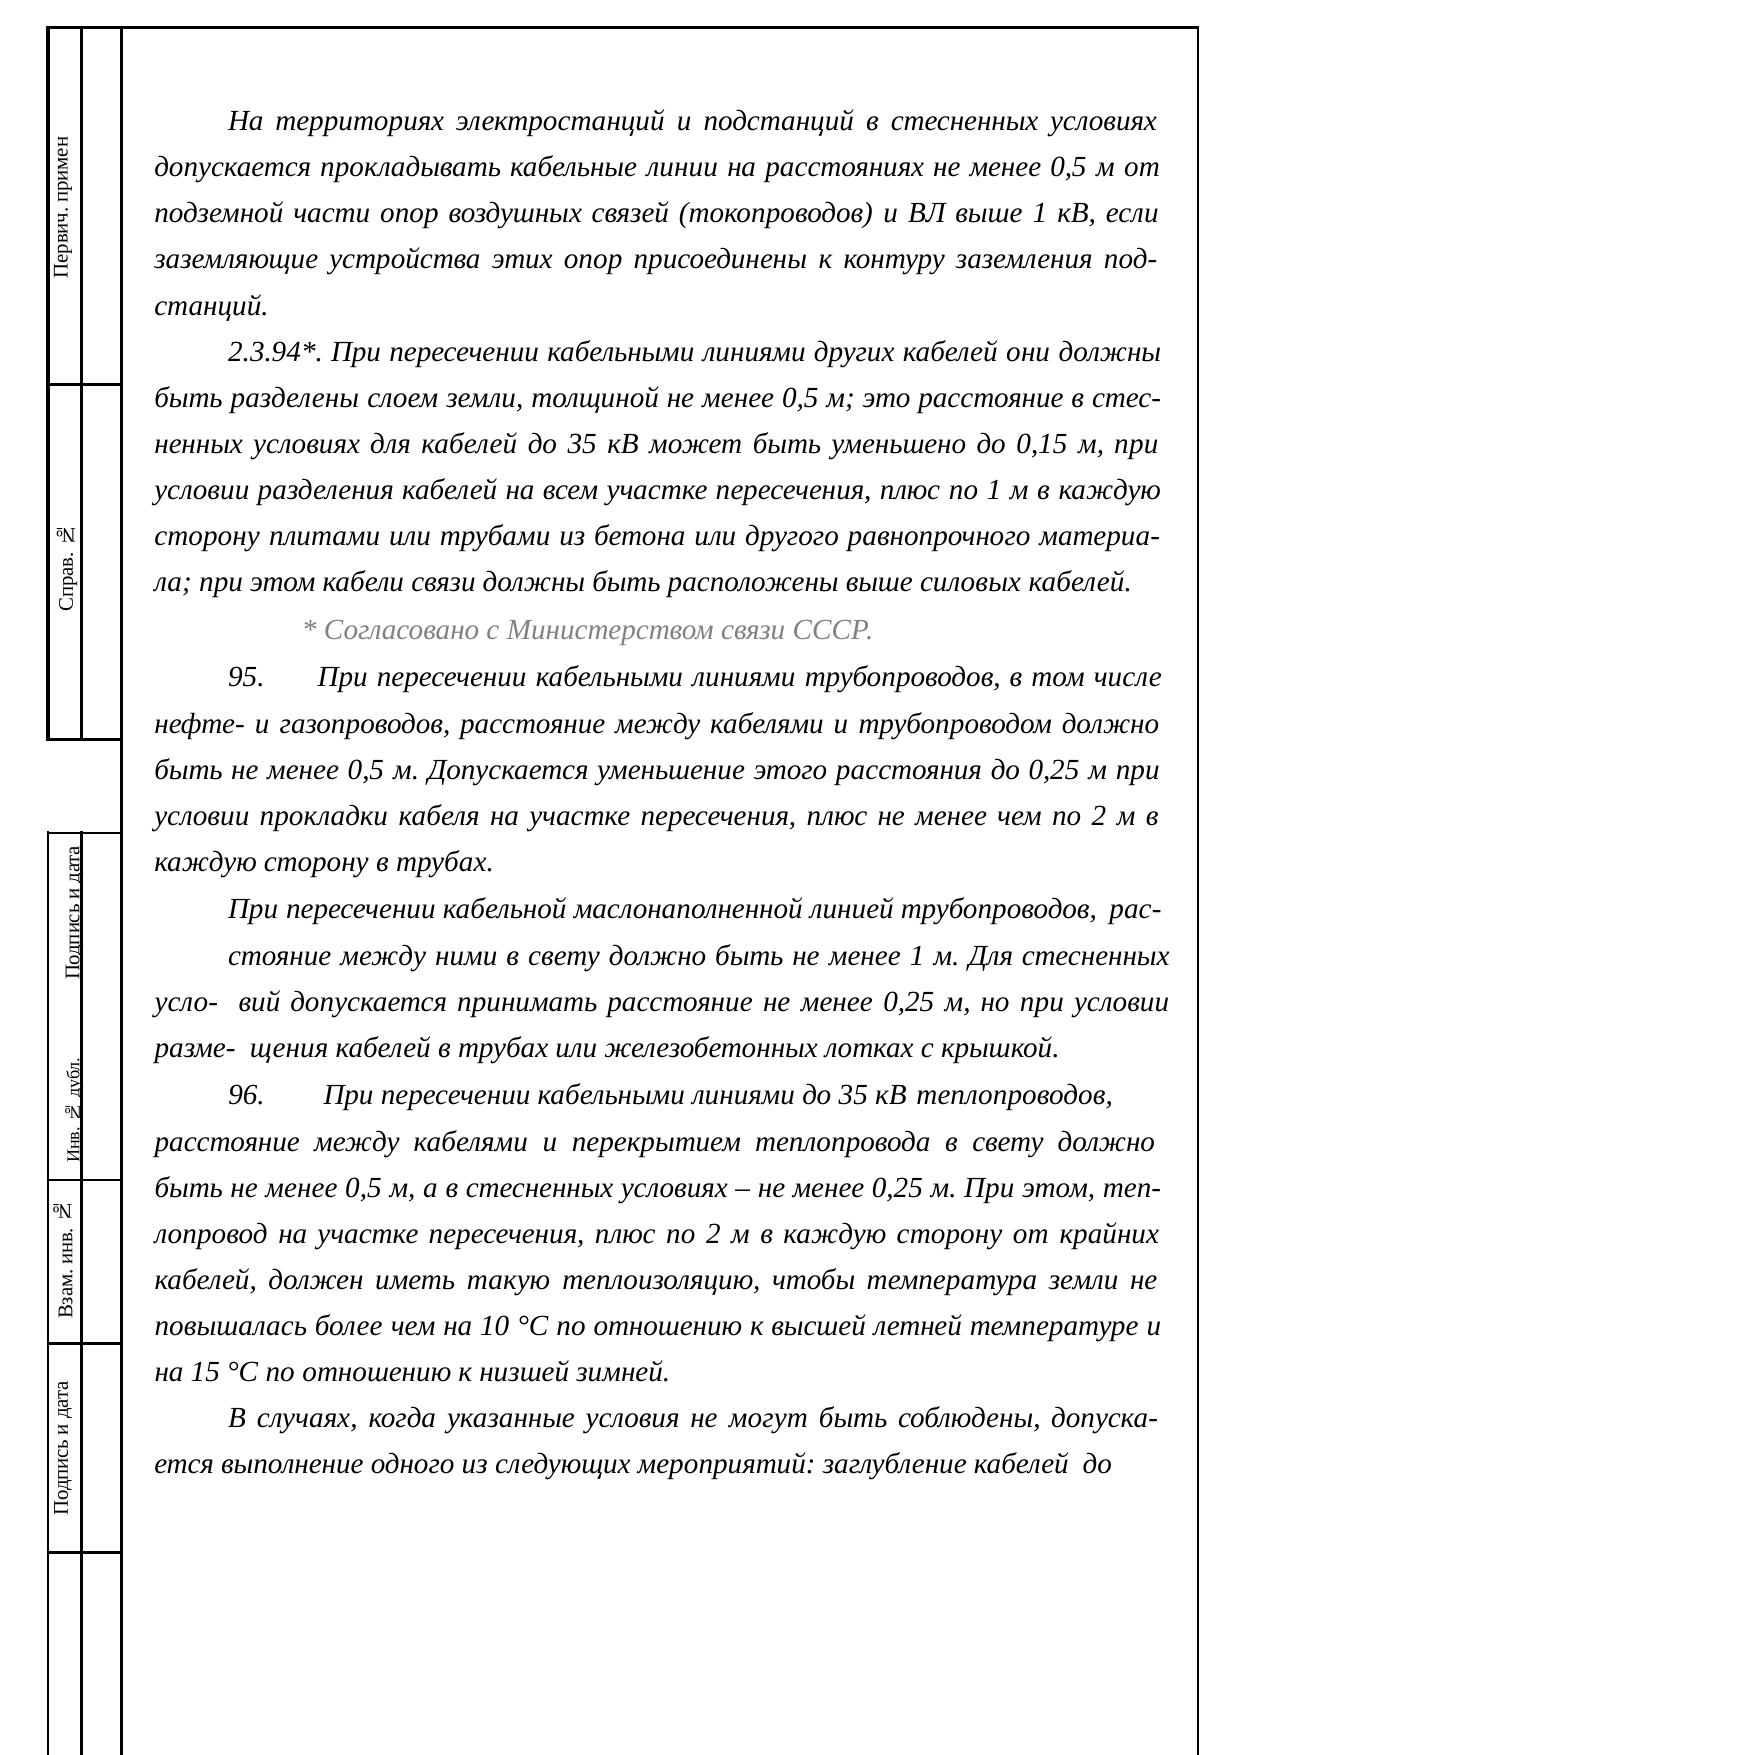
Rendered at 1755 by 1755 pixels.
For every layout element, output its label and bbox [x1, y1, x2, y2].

table_cell [48, 741, 120, 832]
table_header [50, 29, 80, 383]
table_cell [83, 1181, 120, 1342]
table_cell [83, 1554, 120, 1755]
table_cell [49, 1181, 80, 1342]
table_header [83, 29, 120, 383]
table_cell [83, 834, 120, 1179]
table_header [123, 29, 1197, 1755]
table_cell [50, 386, 80, 738]
table_cell [49, 1345, 80, 1551]
table_cell [49, 1554, 80, 1755]
table_cell [83, 386, 120, 738]
table_cell [49, 834, 80, 1179]
table_cell [83, 1345, 120, 1551]
